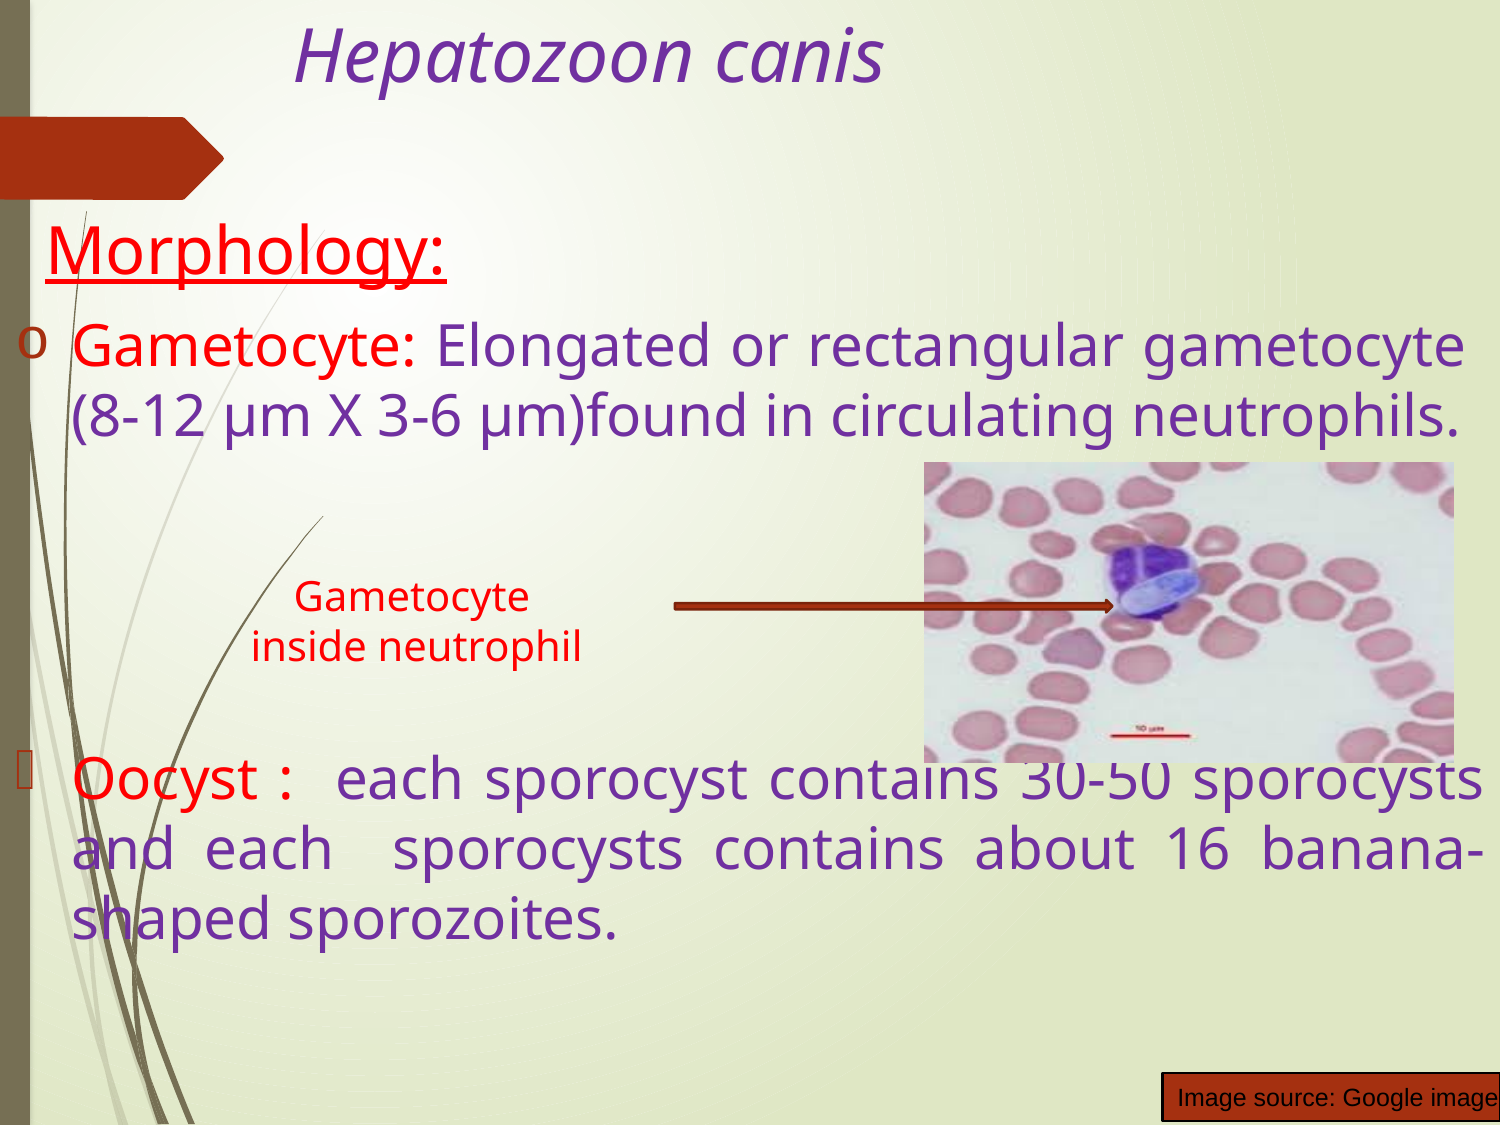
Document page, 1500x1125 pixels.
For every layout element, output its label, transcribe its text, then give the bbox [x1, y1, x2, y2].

picture [924, 462, 1454, 763]
title Hepatozoon canis [277, 0, 1359, 211]
text_box Gametocyte inside neutrophil [149, 562, 675, 678]
text_box [675, 601, 919, 611]
list Morphology: Gametocyte: Elongated or rectangular gametocyte (8-12 µm X 3-6 µm)found in circulating neutrophils. Oocyst : each sporocyst contains 30-50 sporocysts and each sporocysts contains about 16 banana-shaped sporozoites. [0, 200, 1500, 1125]
text_box Image source: Google image [1162, 1072, 1500, 1121]
